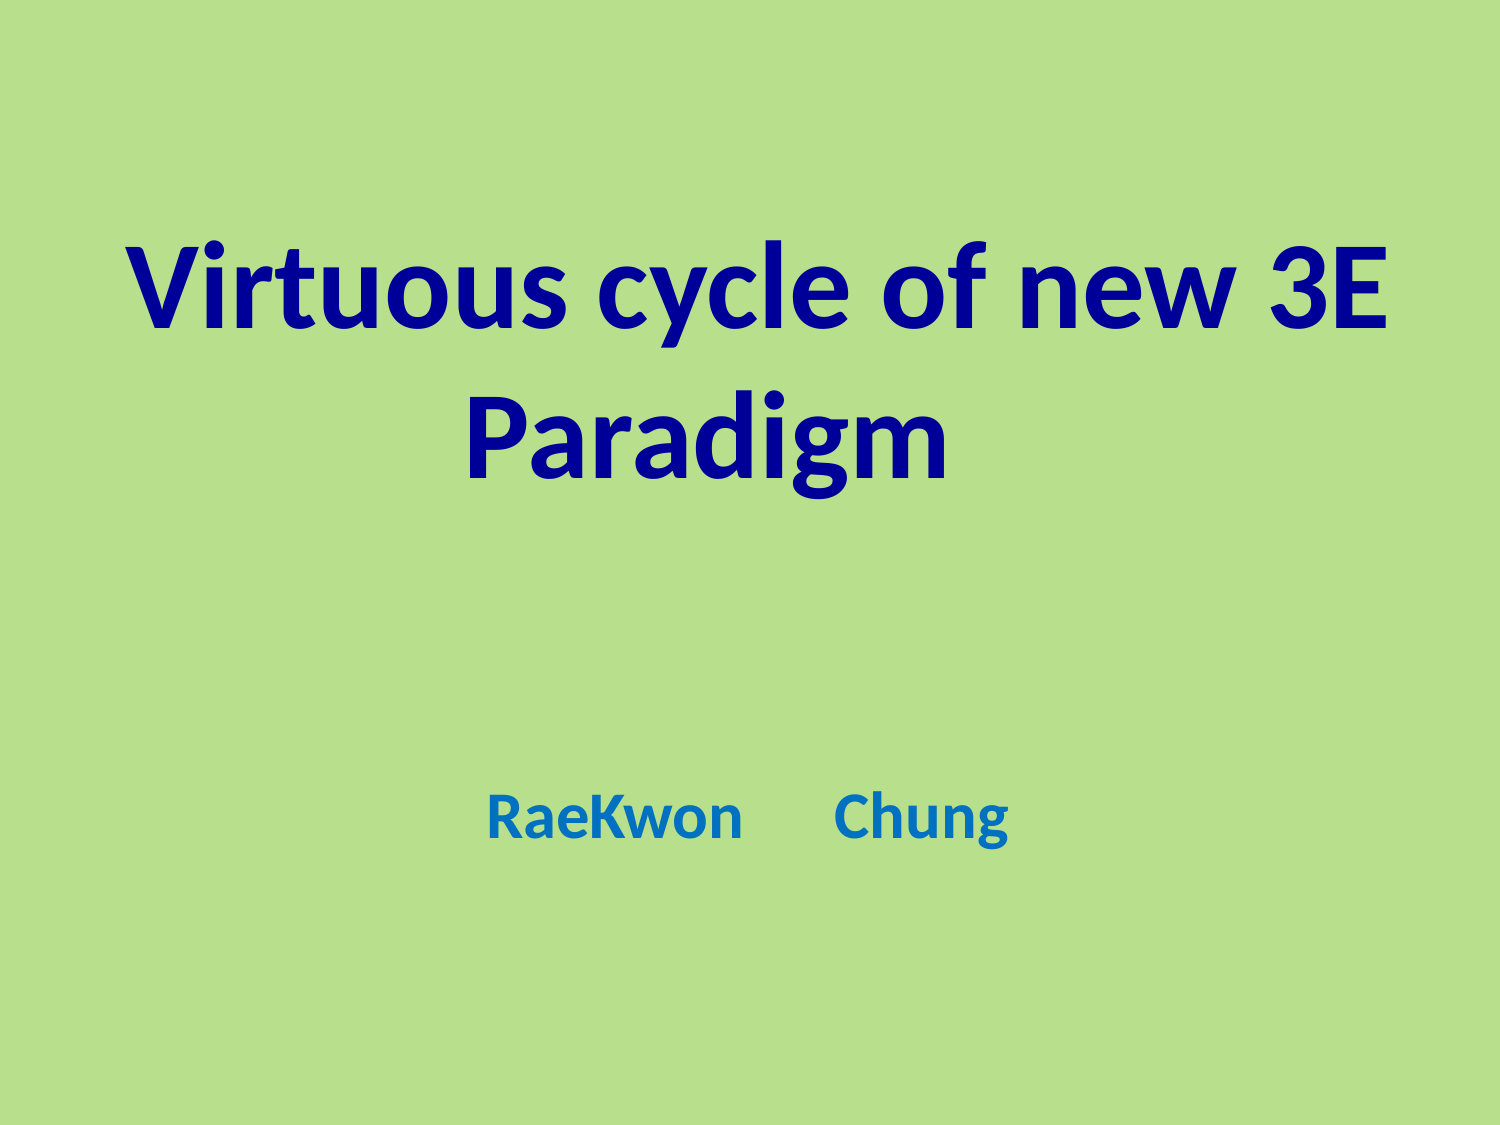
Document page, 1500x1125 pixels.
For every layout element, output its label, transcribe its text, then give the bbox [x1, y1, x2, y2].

title Virtuous cycle of new 3E Paradigm [47, 149, 1442, 539]
subtitle RaeKwon Chung [222, 773, 1273, 1006]
